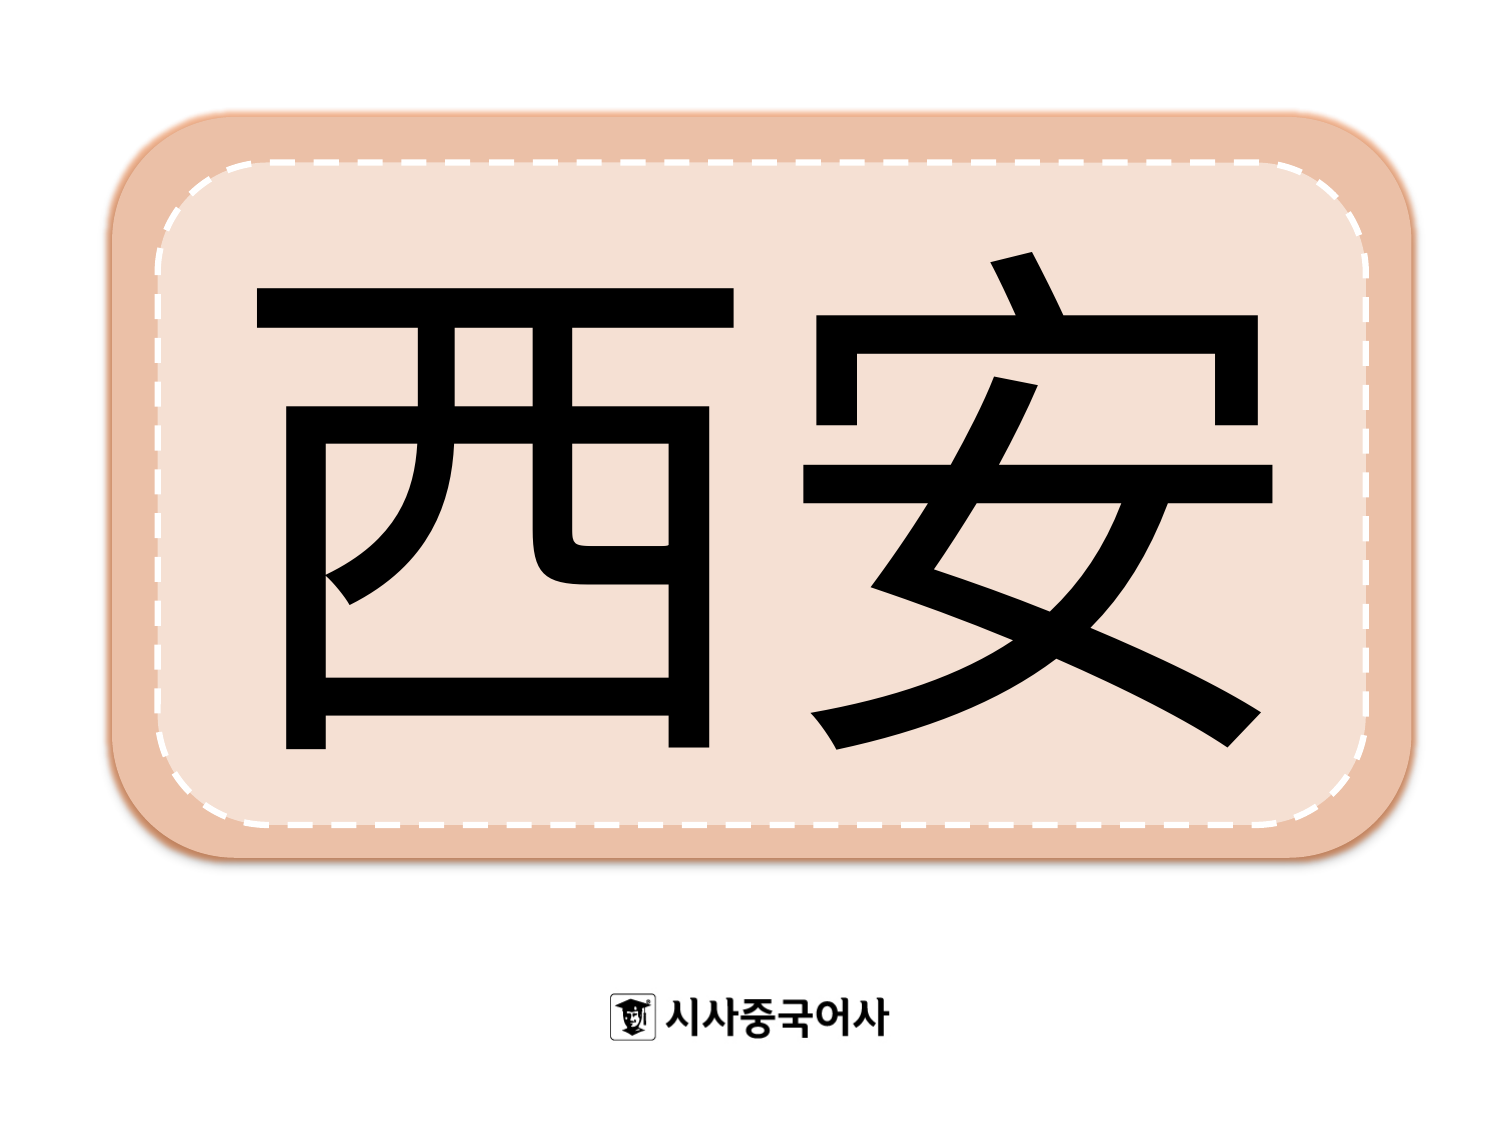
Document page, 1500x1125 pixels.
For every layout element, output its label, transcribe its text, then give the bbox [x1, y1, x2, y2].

picture [602, 987, 898, 1047]
text_box 西安 [162, 160, 1371, 824]
